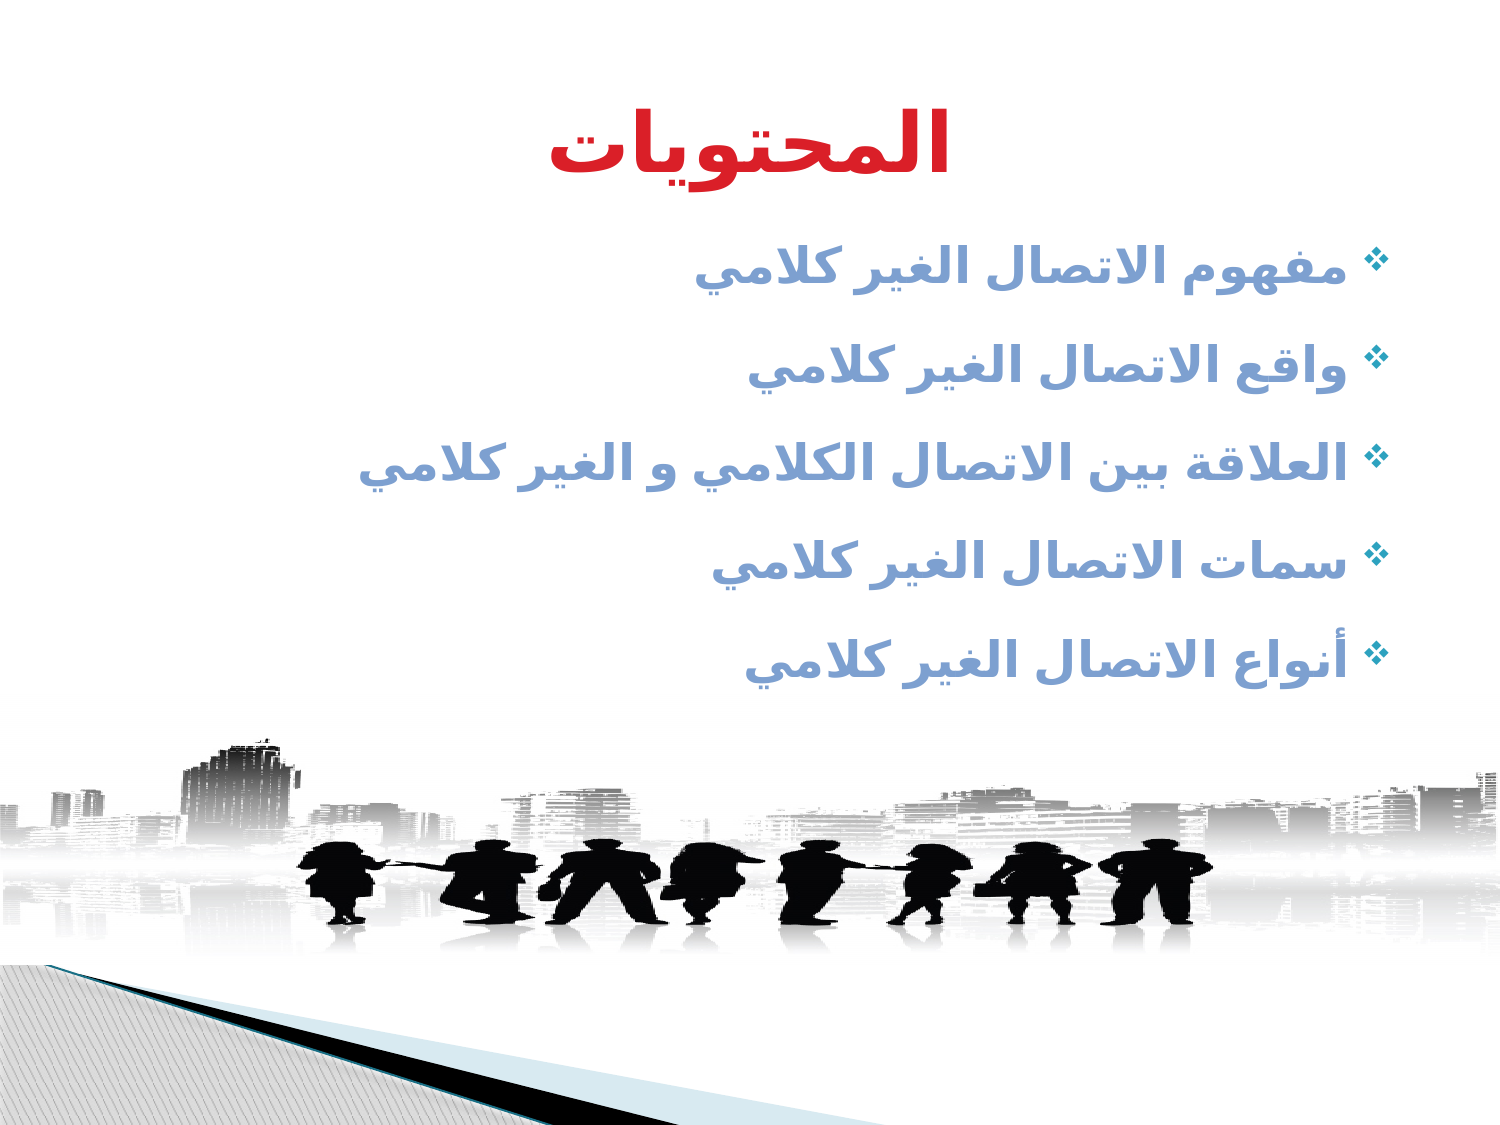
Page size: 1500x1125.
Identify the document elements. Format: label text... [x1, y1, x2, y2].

picture [0, 692, 1500, 965]
list مفهوم الاتصال الغير كلامي واقع الاتصال الغير كلامي العلاقة بين الاتصال الكلامي و الغير كلامي سمات الاتصال الغير كلامي أنواع الاتصال الغير كلامي [75, 233, 1425, 692]
title المحتويات [75, 45, 1425, 233]
